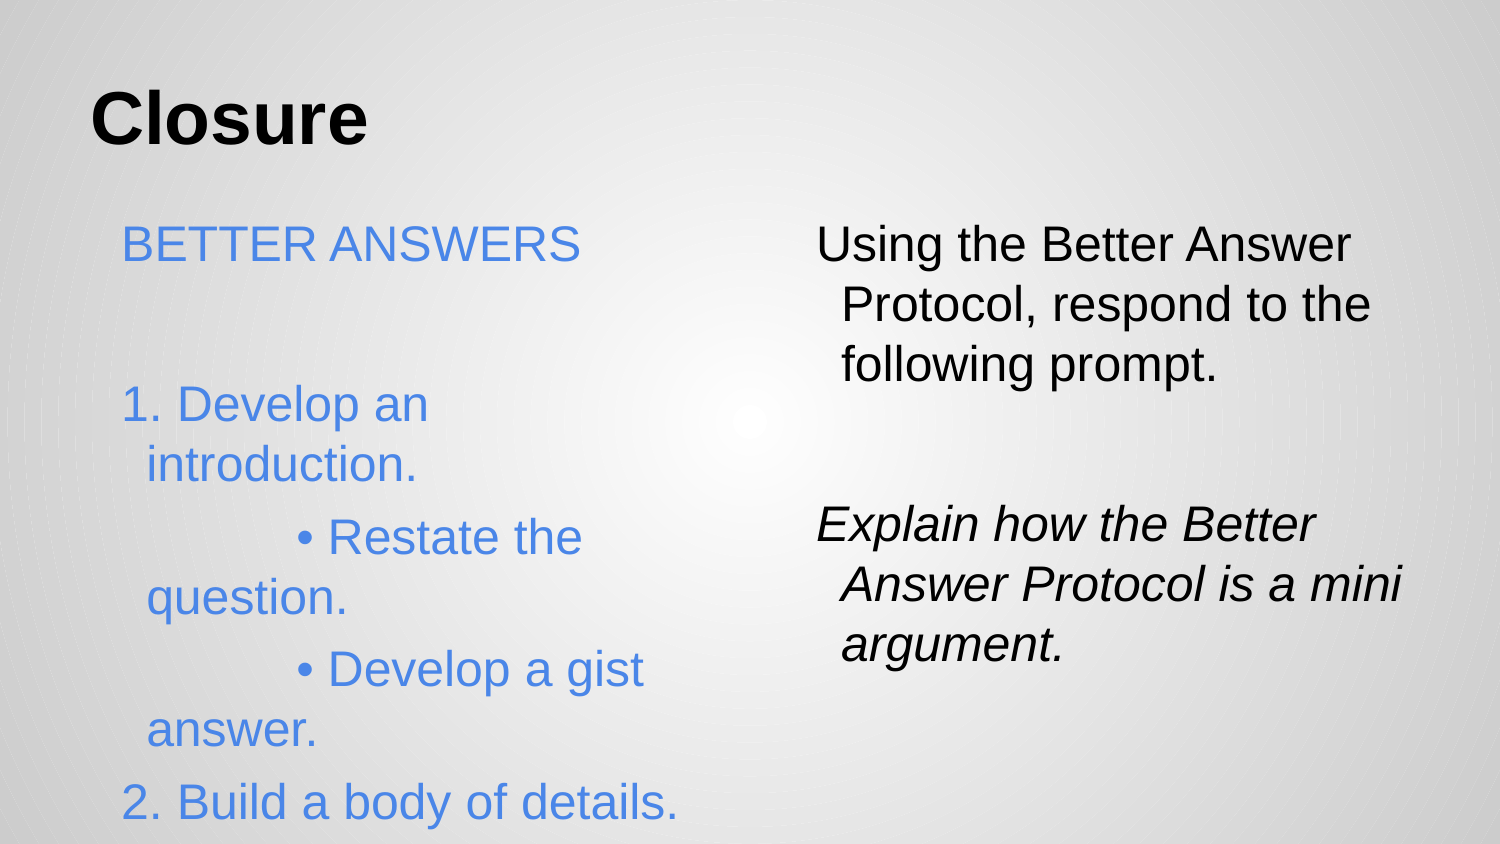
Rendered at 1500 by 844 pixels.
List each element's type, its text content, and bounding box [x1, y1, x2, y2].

list BETTER ANSWERS 1. Develop an introduction. • Restate the question. • Develop a gist answer. 2. Build a body of details. 3. Draw a conclusion. [74, 196, 731, 809]
list Using the Better Answer Protocol, respond to the following prompt. Explain how the Better Answer Protocol is a mini argument. [769, 196, 1426, 809]
title Closure [74, 33, 1426, 175]
